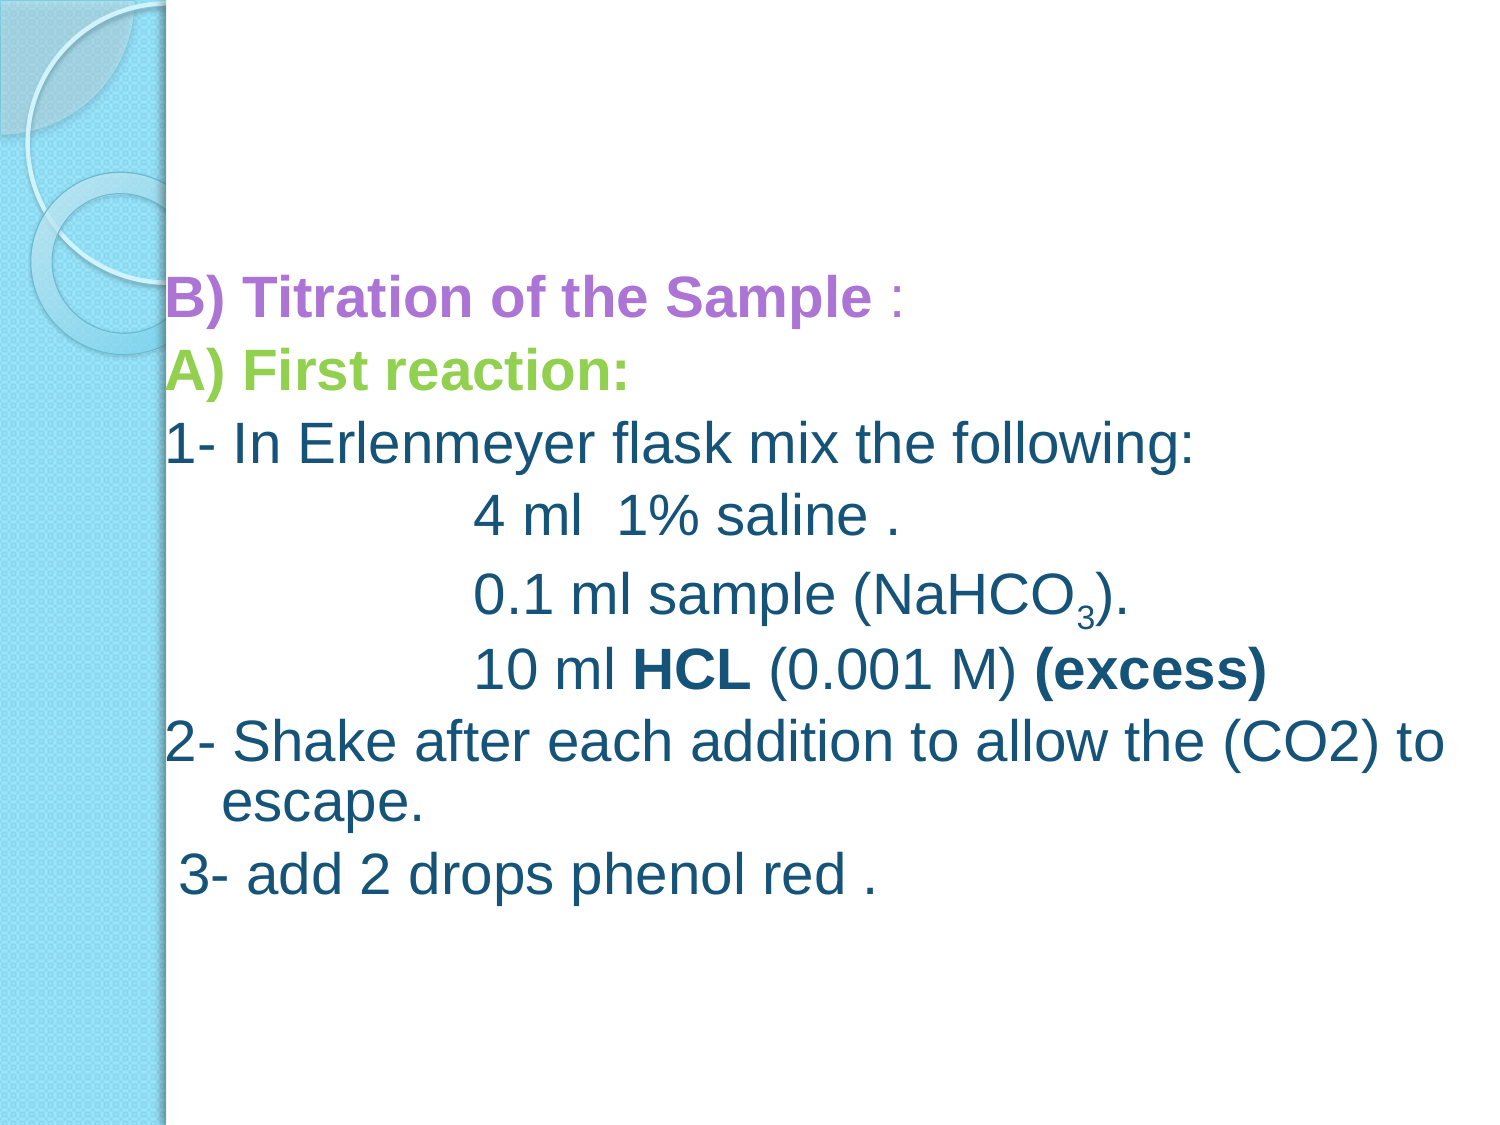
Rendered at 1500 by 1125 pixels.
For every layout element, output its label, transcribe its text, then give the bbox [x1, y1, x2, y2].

list B) Titration of the Sample : A) First reaction: 1- In Erlenmeyer flask mix the following: 4 ml 1% saline . 0.1 ml sample (NaHCO3). 10 ml HCL (0.001 M) (excess) 2- Shake after each addition to allow the (CO2) to escape. 3- add 2 drops phenol red . [149, 262, 1500, 1006]
